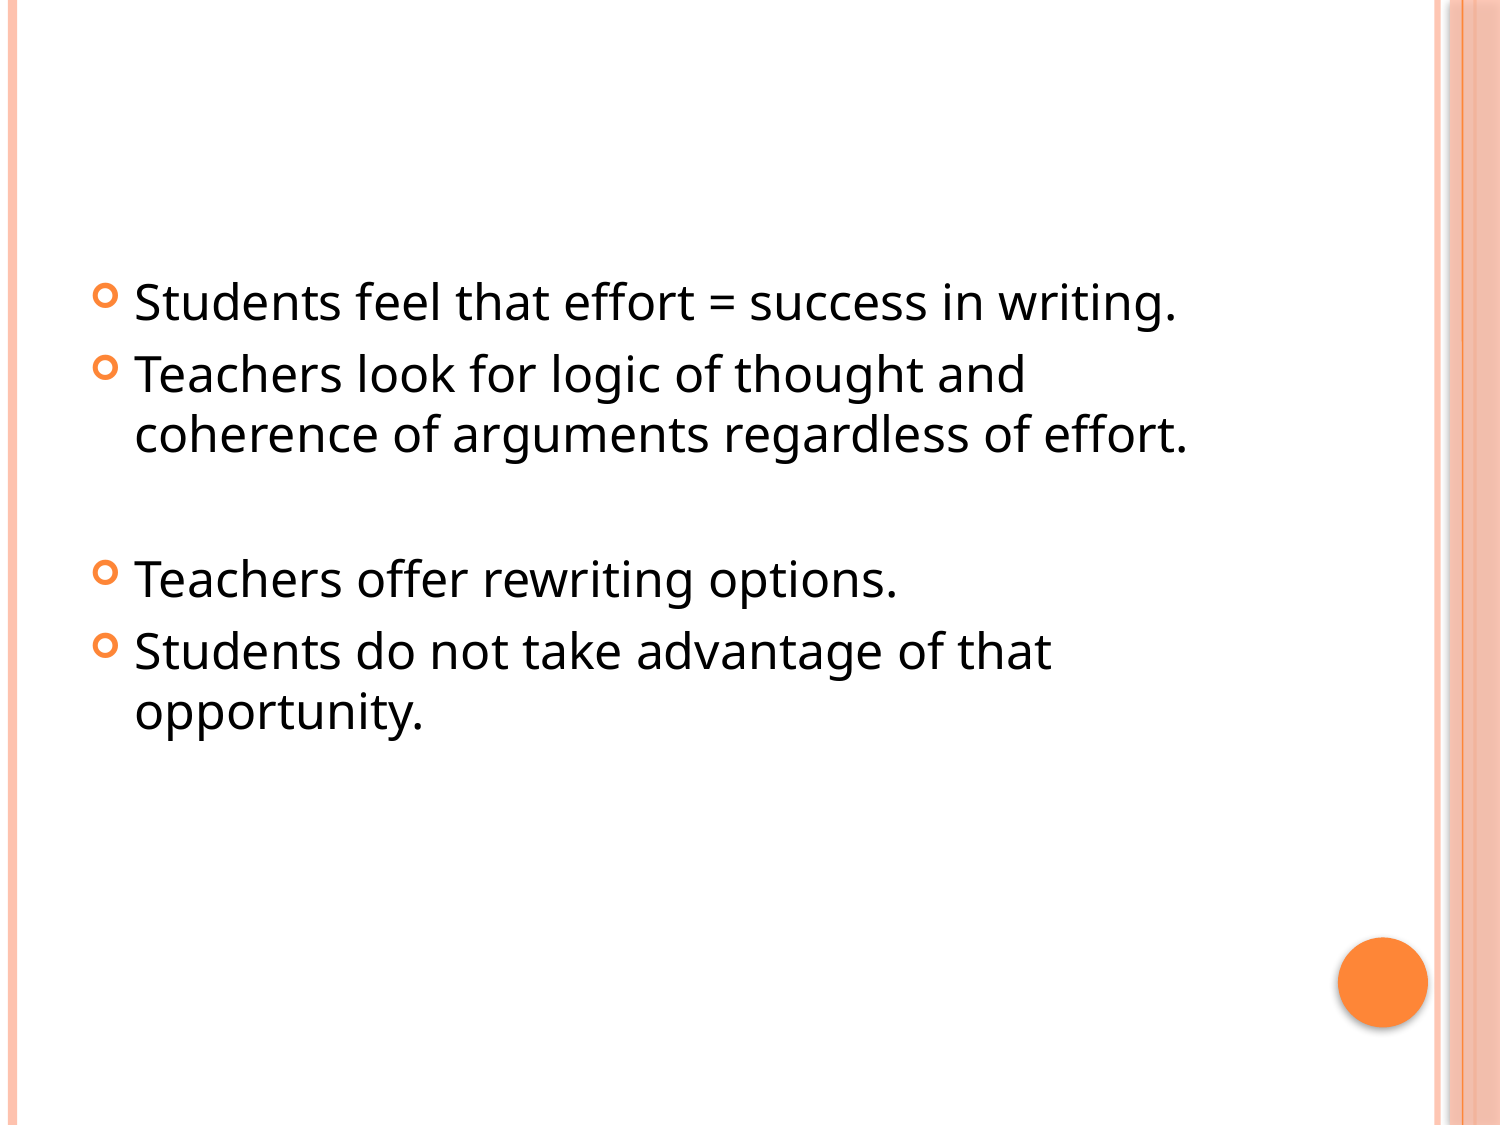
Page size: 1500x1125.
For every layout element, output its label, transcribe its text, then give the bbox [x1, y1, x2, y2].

list Students feel that effort = success in writing. Teachers look for logic of thought and coherence of arguments regardless of effort. Teachers offer rewriting options. Students do not take advantage of that opportunity. [75, 262, 1300, 1062]
